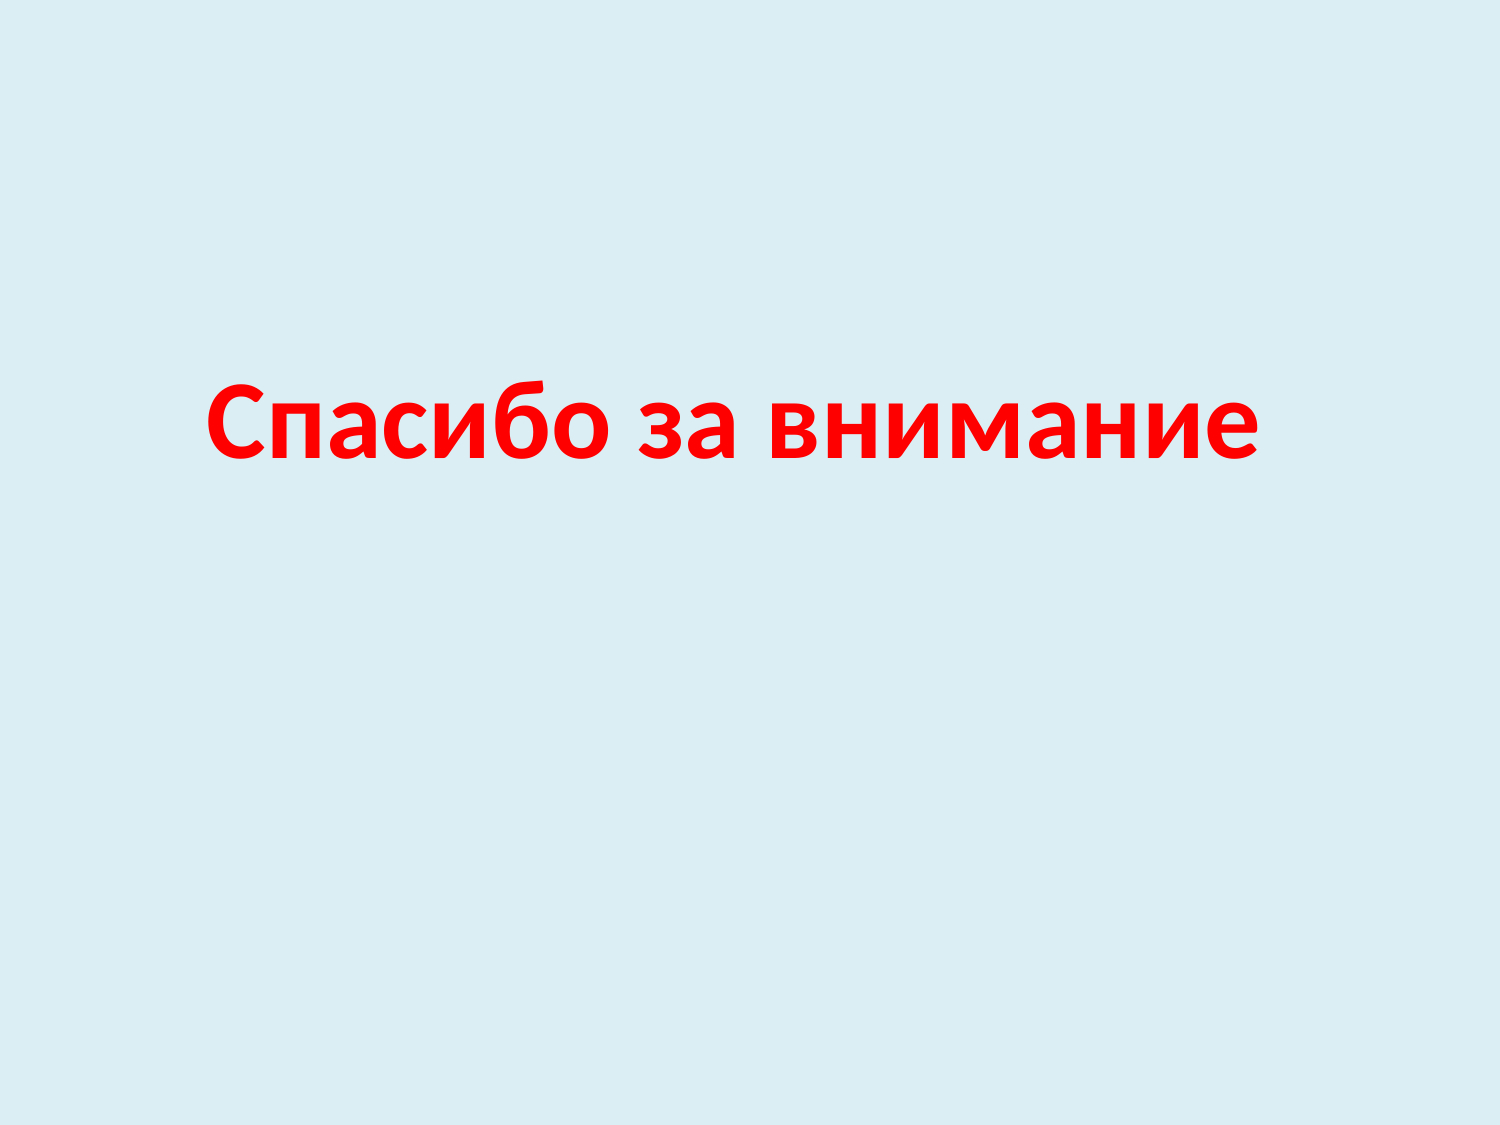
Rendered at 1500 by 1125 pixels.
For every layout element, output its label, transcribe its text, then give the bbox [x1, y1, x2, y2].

text_box Спасибо за внимание [191, 338, 1278, 488]
